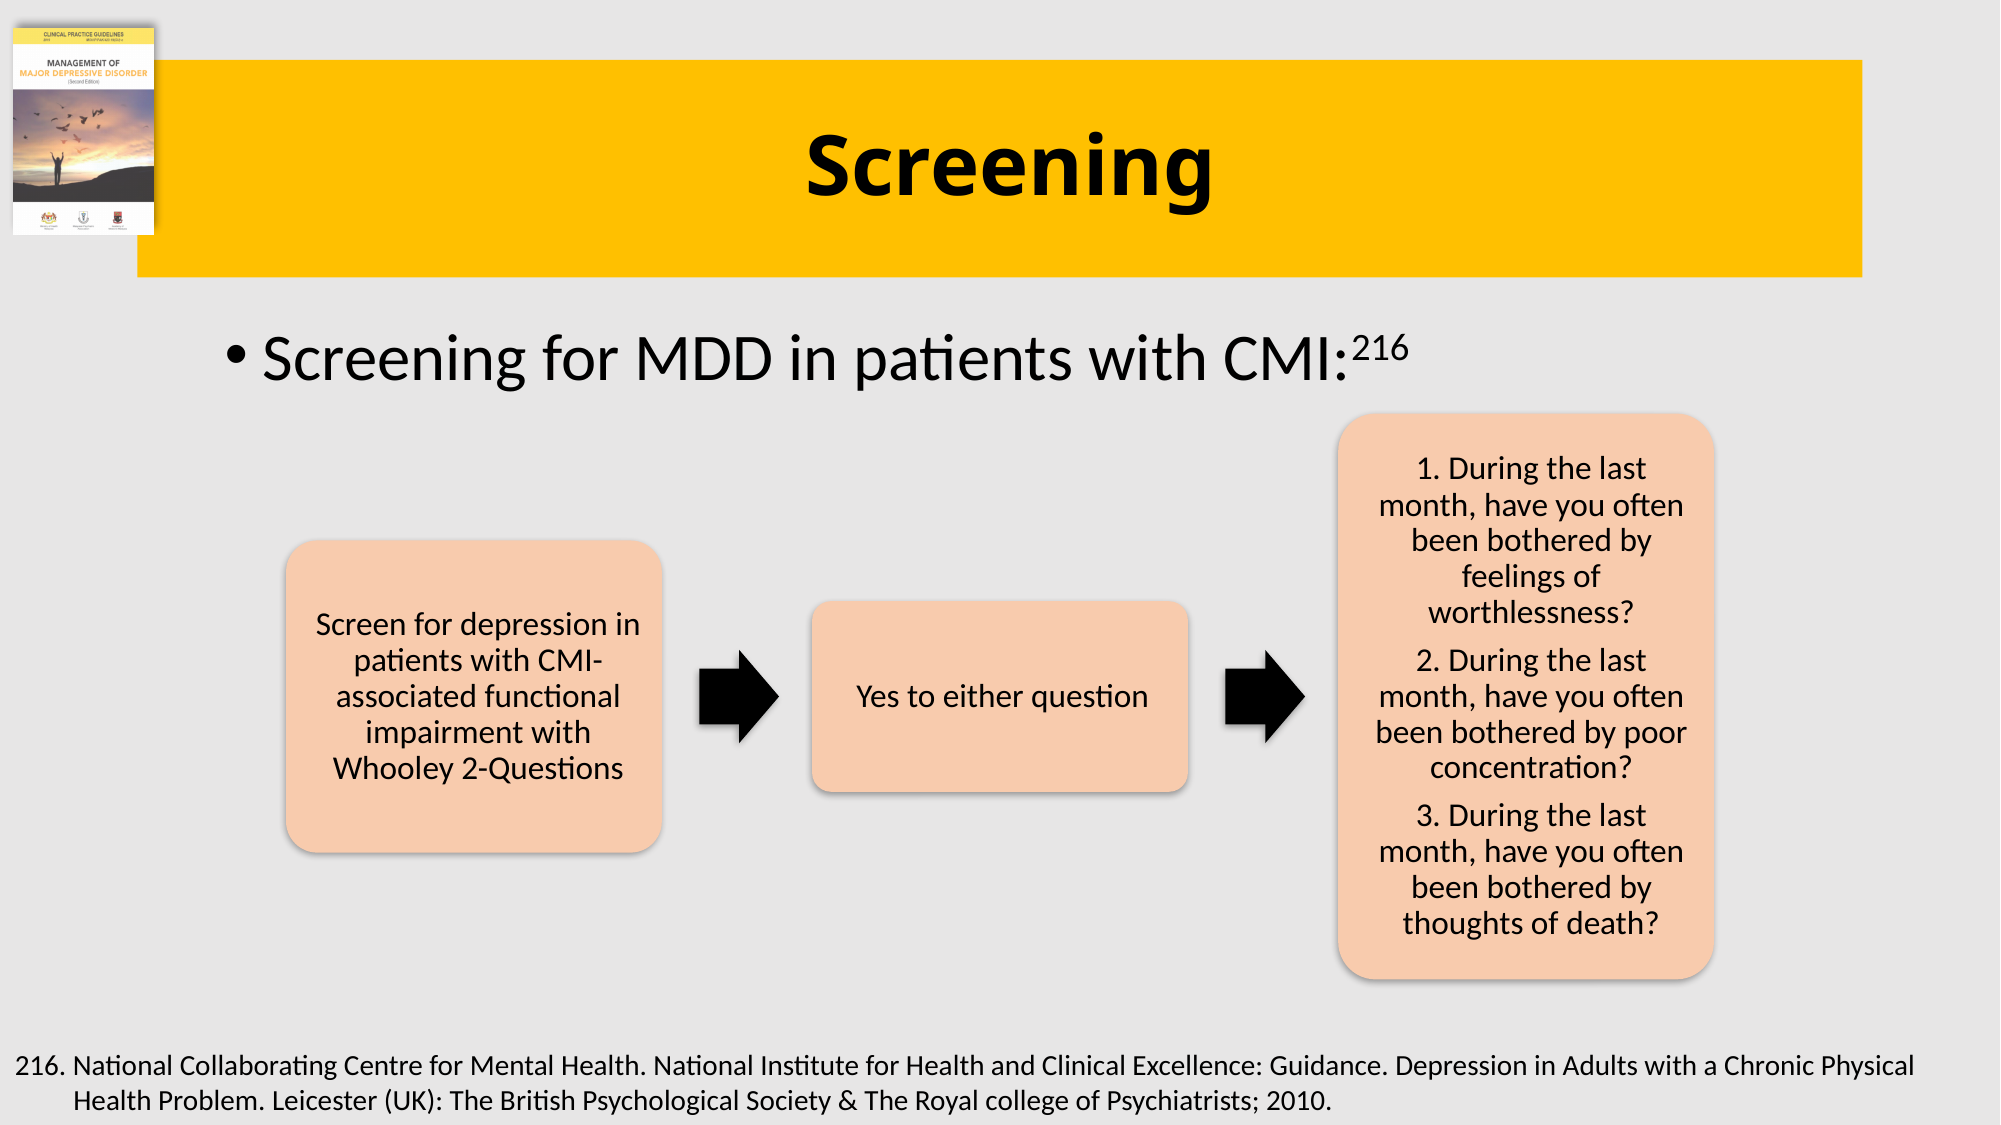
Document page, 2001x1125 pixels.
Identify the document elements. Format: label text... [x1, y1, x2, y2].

title Screening [137, 59, 1863, 278]
picture [13, 28, 154, 235]
text_box 216. National Collaborating Centre for Mental Health. National Institute for Health and Clinical Excellence: Guidance. Depression in Adults with a Chronic Physical Health Problem. Leicester (UK): The British Psychological Society & The Royal college of Psychiatrists; 2010. [0, 1039, 1991, 1124]
text_box Screening for MDD in patients with CMI:216 [209, 305, 1425, 401]
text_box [284, 387, 1716, 1006]
